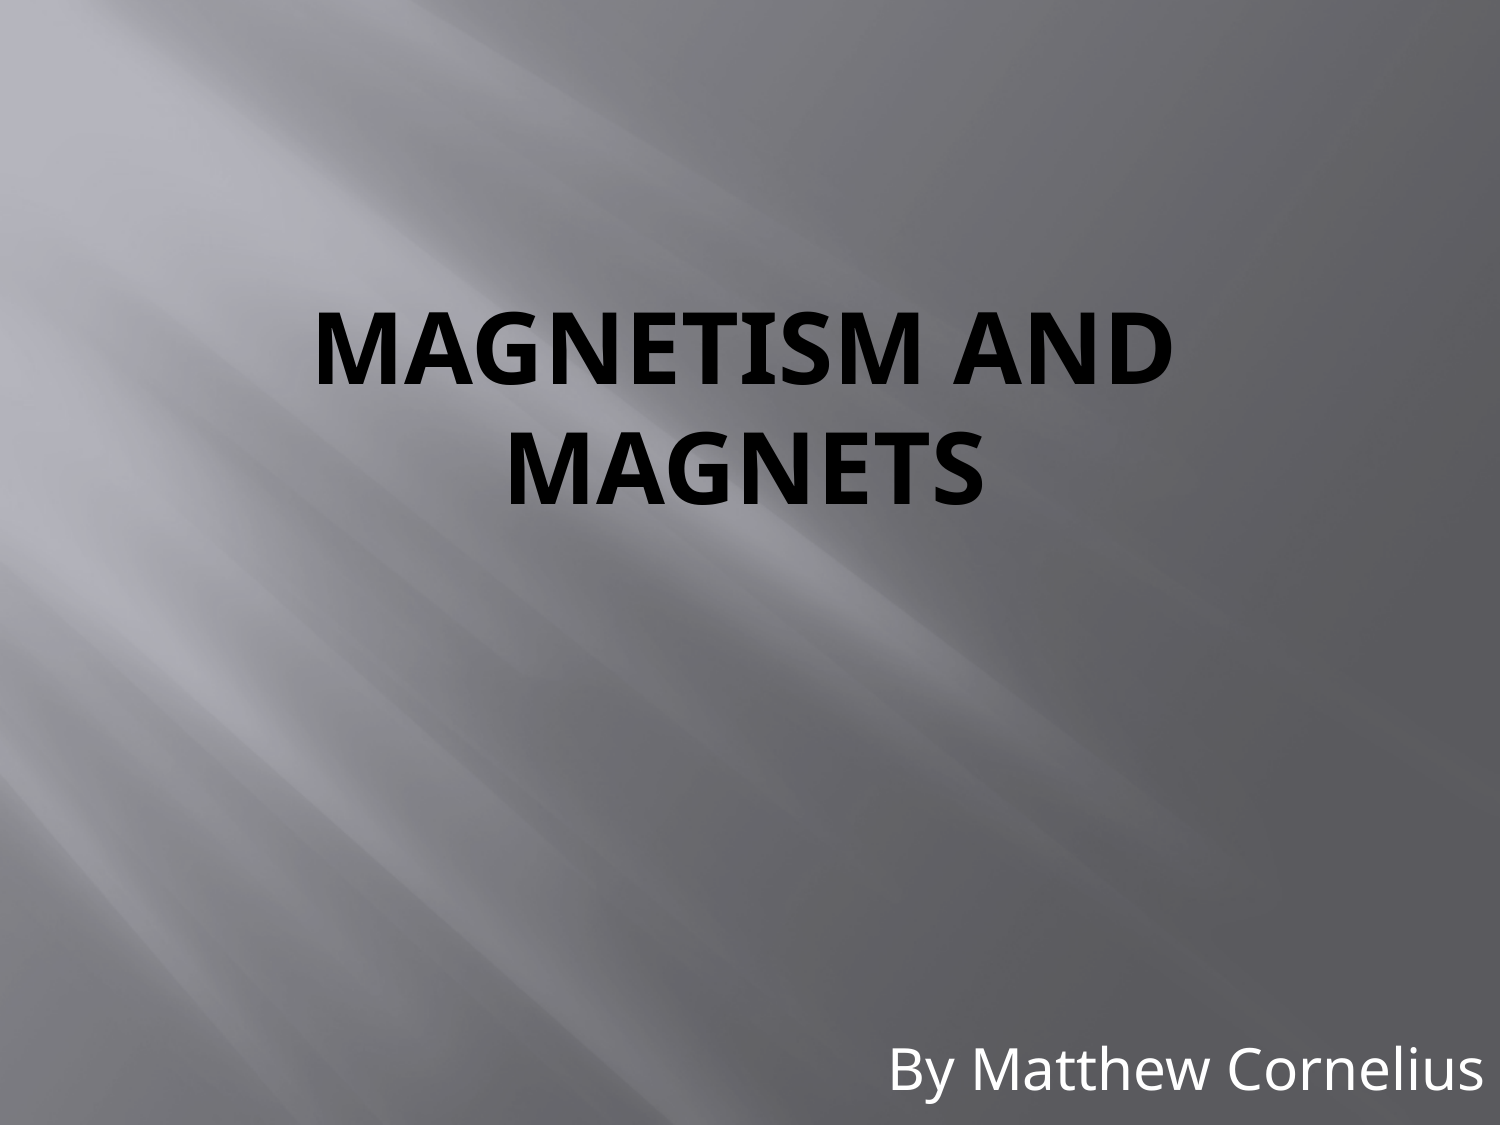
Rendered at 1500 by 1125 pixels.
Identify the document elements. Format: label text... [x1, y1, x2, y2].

title Magnetism and magnets [69, 224, 1420, 525]
subtitle By Matthew Cornelius [450, 1025, 1500, 1125]
